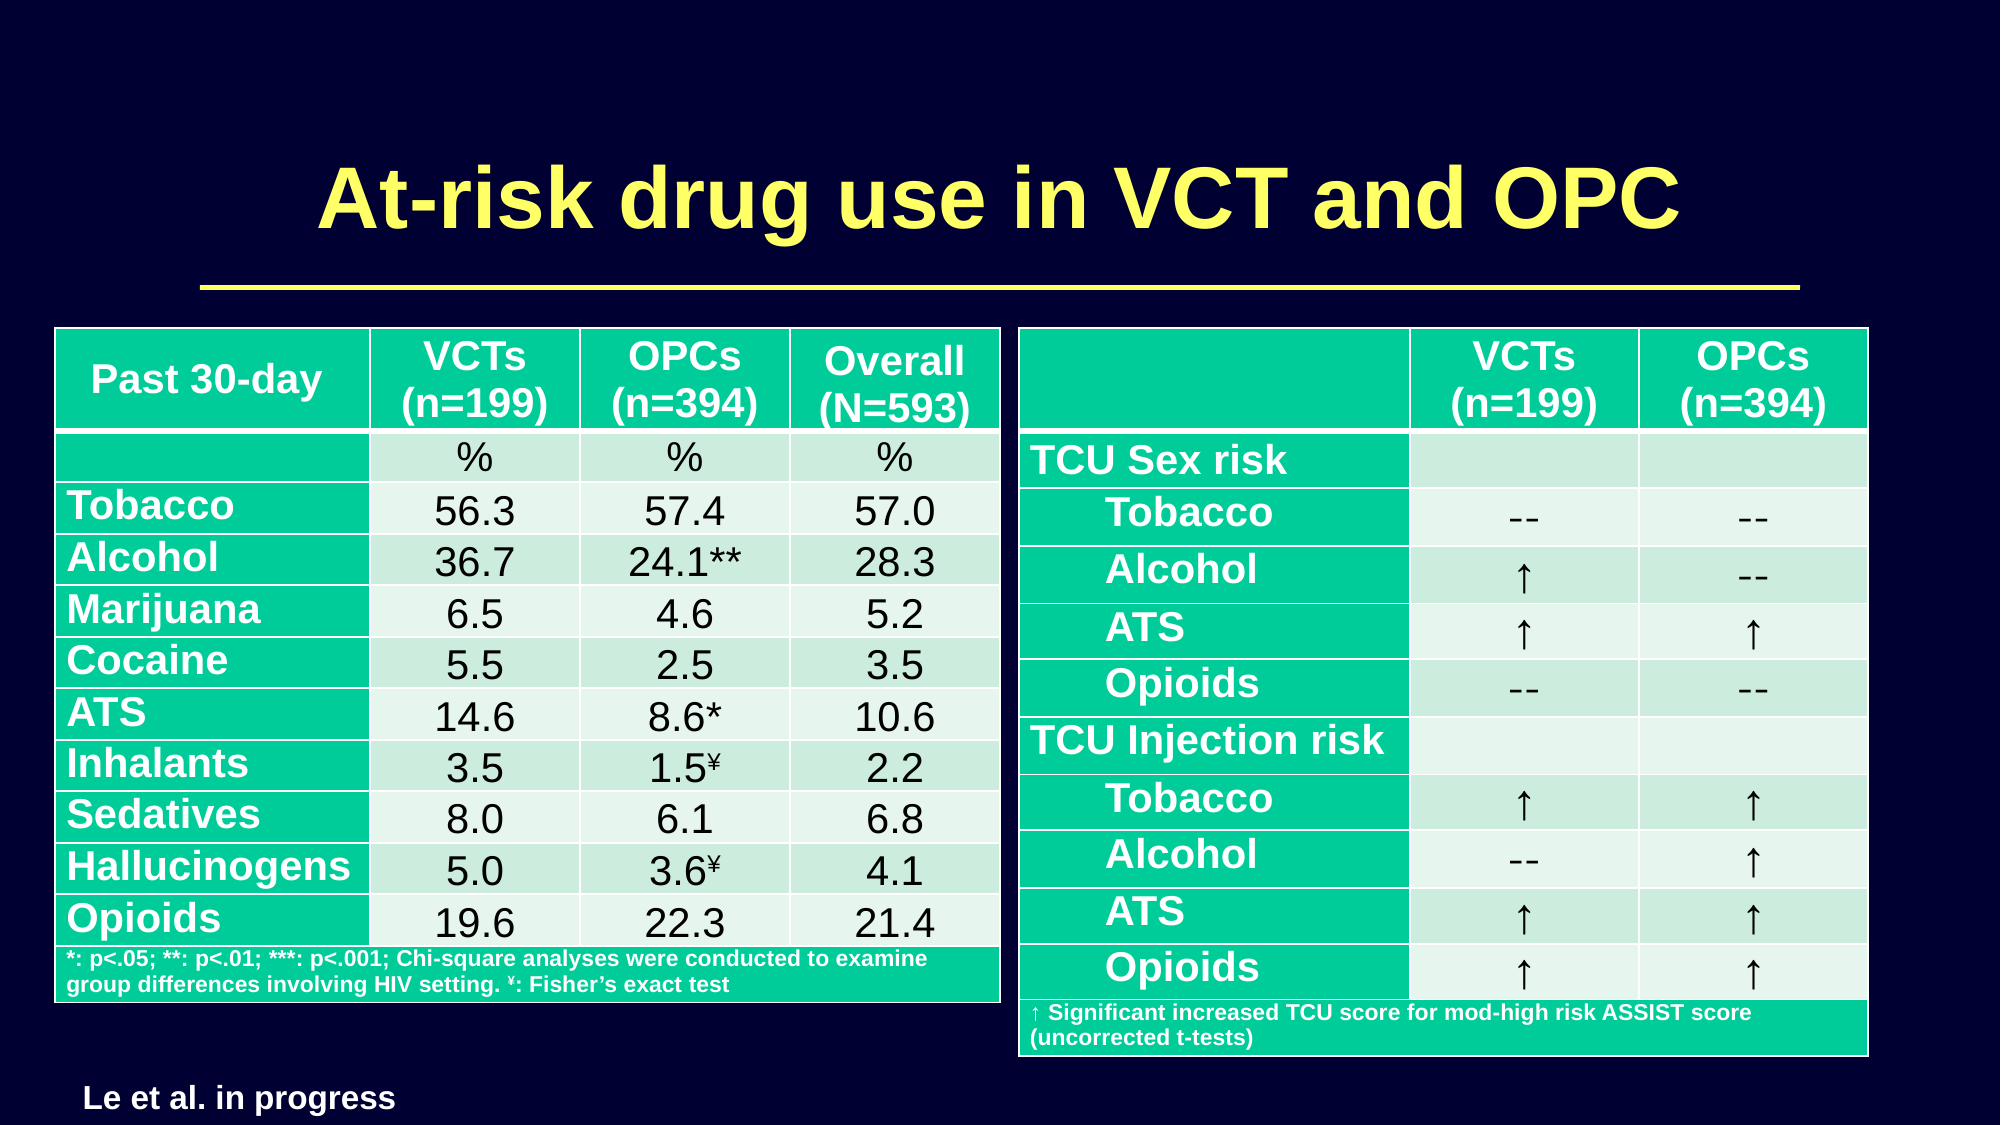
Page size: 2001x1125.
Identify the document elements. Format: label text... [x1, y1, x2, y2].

table_cell 57.4 [581, 483, 789, 533]
title At-risk drug use in VCT and OPC [149, 99, 1851, 288]
table_cell Tobacco [56, 483, 369, 533]
table_cell 3.6¥ [581, 844, 789, 893]
table_cell ↑ [1640, 945, 1867, 999]
table_cell 19.6 [371, 895, 579, 945]
table_cell 8.0 [371, 792, 579, 842]
table_cell 36.7 [371, 535, 579, 584]
table_cell ↑ [1411, 945, 1638, 999]
table_cell 5.0 [371, 844, 579, 893]
table_header Overall (N=593) [791, 329, 999, 428]
table_cell -- [1640, 547, 1867, 603]
table_cell Sedatives [56, 792, 369, 842]
table_cell 57.0 [791, 483, 999, 533]
table_cell -- [1640, 660, 1867, 716]
table_header [1020, 329, 1409, 428]
table_cell [1640, 434, 1867, 487]
table_cell ATS [56, 689, 369, 739]
table_cell 21.4 [791, 895, 999, 945]
table_cell ↑ [1640, 775, 1867, 829]
table_cell Opioids [56, 895, 369, 945]
table_cell 4.1 [791, 844, 999, 893]
table_cell TCU Sex risk [1020, 434, 1409, 487]
table_cell [1411, 434, 1638, 487]
table_cell % [791, 434, 999, 481]
table_cell 5.5 [371, 638, 579, 687]
table_cell -- [1640, 489, 1867, 545]
table_cell 8.6* [581, 689, 789, 739]
table_header VCTs (n=199) [371, 329, 579, 428]
table_cell 6.8 [791, 792, 999, 842]
table_cell 1.5¥ [581, 741, 789, 790]
table_cell ↑ [1640, 889, 1867, 943]
table_cell % [581, 434, 789, 481]
table_cell Alcohol [56, 535, 369, 584]
table_cell ↑ [1411, 604, 1638, 658]
table_cell 6.5 [371, 586, 579, 636]
table_header VCTs (n=199) [1411, 329, 1638, 428]
table_cell 2.2 [791, 741, 999, 790]
table_cell -- [1411, 831, 1638, 887]
table_cell Opioids [1020, 660, 1409, 716]
table_cell [1411, 718, 1638, 774]
table_cell ATS [1020, 889, 1409, 943]
table_cell 5.2 [791, 586, 999, 636]
table_cell % [371, 434, 579, 481]
table_cell Tobacco [1020, 775, 1409, 829]
table_cell ↑ [1640, 831, 1867, 887]
table_cell ↑ [1411, 889, 1638, 943]
table_cell 22.3 [581, 895, 789, 945]
table_cell Hallucinogens [56, 844, 369, 893]
table_cell Cocaine [56, 638, 369, 687]
table_cell ↑ [1411, 547, 1638, 603]
table_cell Inhalants [56, 741, 369, 790]
table_header OPCs (n=394) [581, 329, 789, 428]
table_cell 24.1** [581, 535, 789, 584]
table_cell ↑ [1640, 604, 1867, 658]
table_cell ↑ Significant increased TCU score for mod-high risk ASSIST score (uncorrected t-tests) [1020, 1000, 1867, 1055]
table_cell 28.3 [791, 535, 999, 584]
table_cell 14.6 [371, 689, 579, 739]
table_cell 3.5 [791, 638, 999, 687]
table_cell [56, 434, 369, 481]
table_cell 56.3 [371, 483, 579, 533]
table_cell Marijuana [56, 586, 369, 636]
table_cell *: p<.05; **: p<.01; ***: p<.001; Chi-square analyses were conducted to examine group differences involving HIV setting. ¥: Fisher’s exact test [56, 947, 999, 1002]
table_cell 10.6 [791, 689, 999, 739]
table_cell 4.6 [581, 586, 789, 636]
table_cell Alcohol [1020, 547, 1409, 603]
table_cell ATS [1020, 604, 1409, 658]
table_cell -- [1411, 660, 1638, 716]
table_cell ↑ [1411, 775, 1638, 829]
table_cell Tobacco [1020, 489, 1409, 545]
table_cell 3.5 [371, 741, 579, 790]
table_cell -- [1411, 489, 1638, 545]
table_cell Alcohol [1020, 831, 1409, 887]
table_header OPCs (n=394) [1640, 329, 1867, 428]
table_cell 2.5 [581, 638, 789, 687]
table_cell 6.1 [581, 792, 789, 842]
text_box Le et al. in progress [67, 1068, 456, 1124]
table_header Past 30-day [56, 329, 369, 428]
table_cell TCU Injection risk [1020, 718, 1409, 774]
table_cell Opioids [1020, 945, 1409, 999]
table_cell [1640, 718, 1867, 774]
